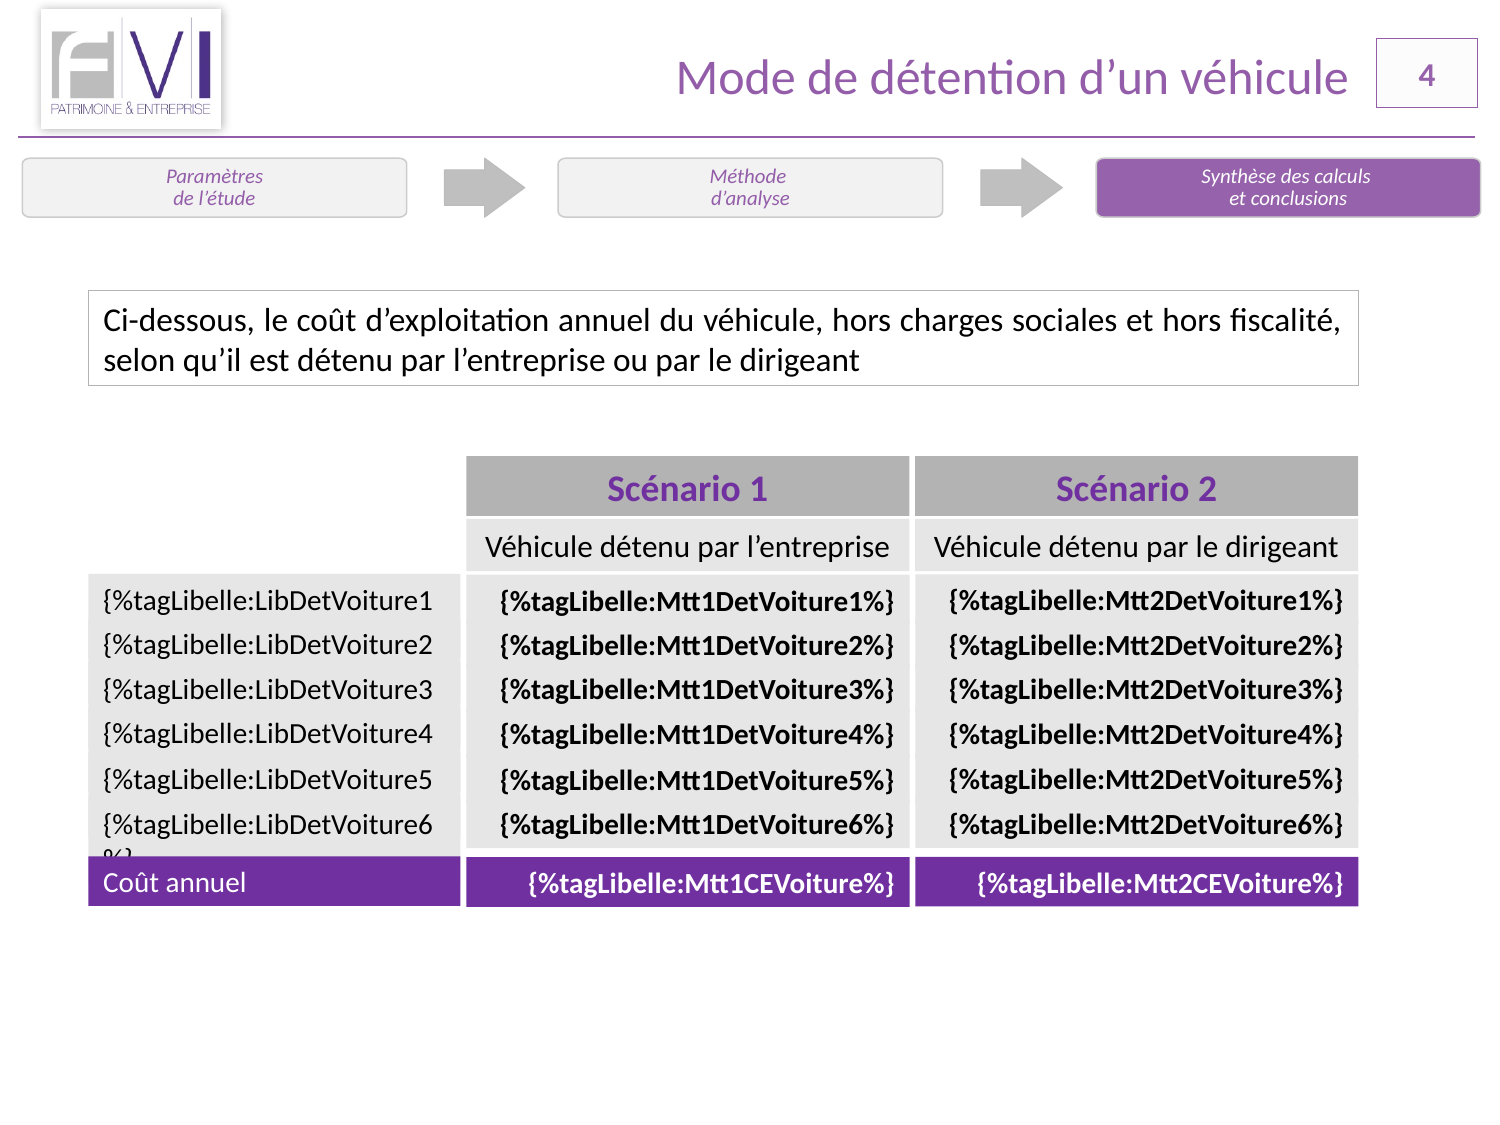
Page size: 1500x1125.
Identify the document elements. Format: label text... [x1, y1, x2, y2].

text_box Scénario 2 [915, 456, 1359, 516]
text_box {%tagLibelle:Mtt2CEVoiture%} [915, 856, 1359, 907]
text_box {%tagLibelle:Mtt1DetVoiture1%} [466, 574, 910, 619]
text_box {%tagLibelle:Mtt2DetVoiture4%} [915, 707, 1359, 753]
text_box {%tagLibelle:LibDetVoiture1%} [88, 573, 461, 618]
picture [41, 9, 221, 130]
text_box Coût annuel [88, 856, 461, 906]
text_box {%tagLibelle:Mtt1DetVoiture5%} [466, 753, 910, 798]
text_box {%tagLibelle:Mtt2DetVoiture3%} [915, 663, 1359, 707]
text_box {%tagLibelle:LibDetVoiture6%} [88, 797, 461, 856]
text_box {%tagLibelle:LibDetVoiture4%} [88, 707, 461, 753]
title Mode de détention d’un véhicule [242, 19, 1365, 130]
text_box {%tagLibelle:LibDetVoiture3%} [88, 662, 461, 707]
text_box {%tagLibelle:Mtt1DetVoiture4%} [466, 708, 910, 753]
text_box {%tagLibelle:Mtt2DetVoiture2%} [915, 618, 1359, 663]
text_box Véhicule détenu par l’entreprise [466, 518, 910, 572]
text_box {%tagLibelle:Mtt1DetVoiture3%} [466, 663, 910, 708]
text_box {%tagLibelle:Mtt1DetVoiture6%} [466, 798, 910, 849]
text_box {%tagLibelle:LibDetVoiture5%} [88, 753, 461, 797]
text_box {%tagLibelle:LibDetVoiture2%} [88, 618, 461, 662]
text_box {%tagLibelle:Mtt2DetVoiture5%} [915, 753, 1359, 798]
text_box Scénario 1 [466, 456, 910, 516]
text_box {%tagLibelle:Mtt1CEVoiture%} [466, 857, 910, 907]
text_box {%tagLibelle:Mtt2DetVoiture1%} [915, 574, 1359, 618]
text_box Ci-dessous, le coût d’exploitation annuel du véhicule, hors charges sociales et hors fiscalité, selon qu’il est détenu par l’entreprise ou par le dirigeant [88, 290, 1359, 386]
text_box Véhicule détenu par le dirigeant [915, 518, 1359, 572]
text_box {%tagLibelle:Mtt2DetVoiture6%} [915, 798, 1359, 848]
text_box {%tagLibelle:Mtt1DetVoiture2%} [466, 619, 910, 663]
